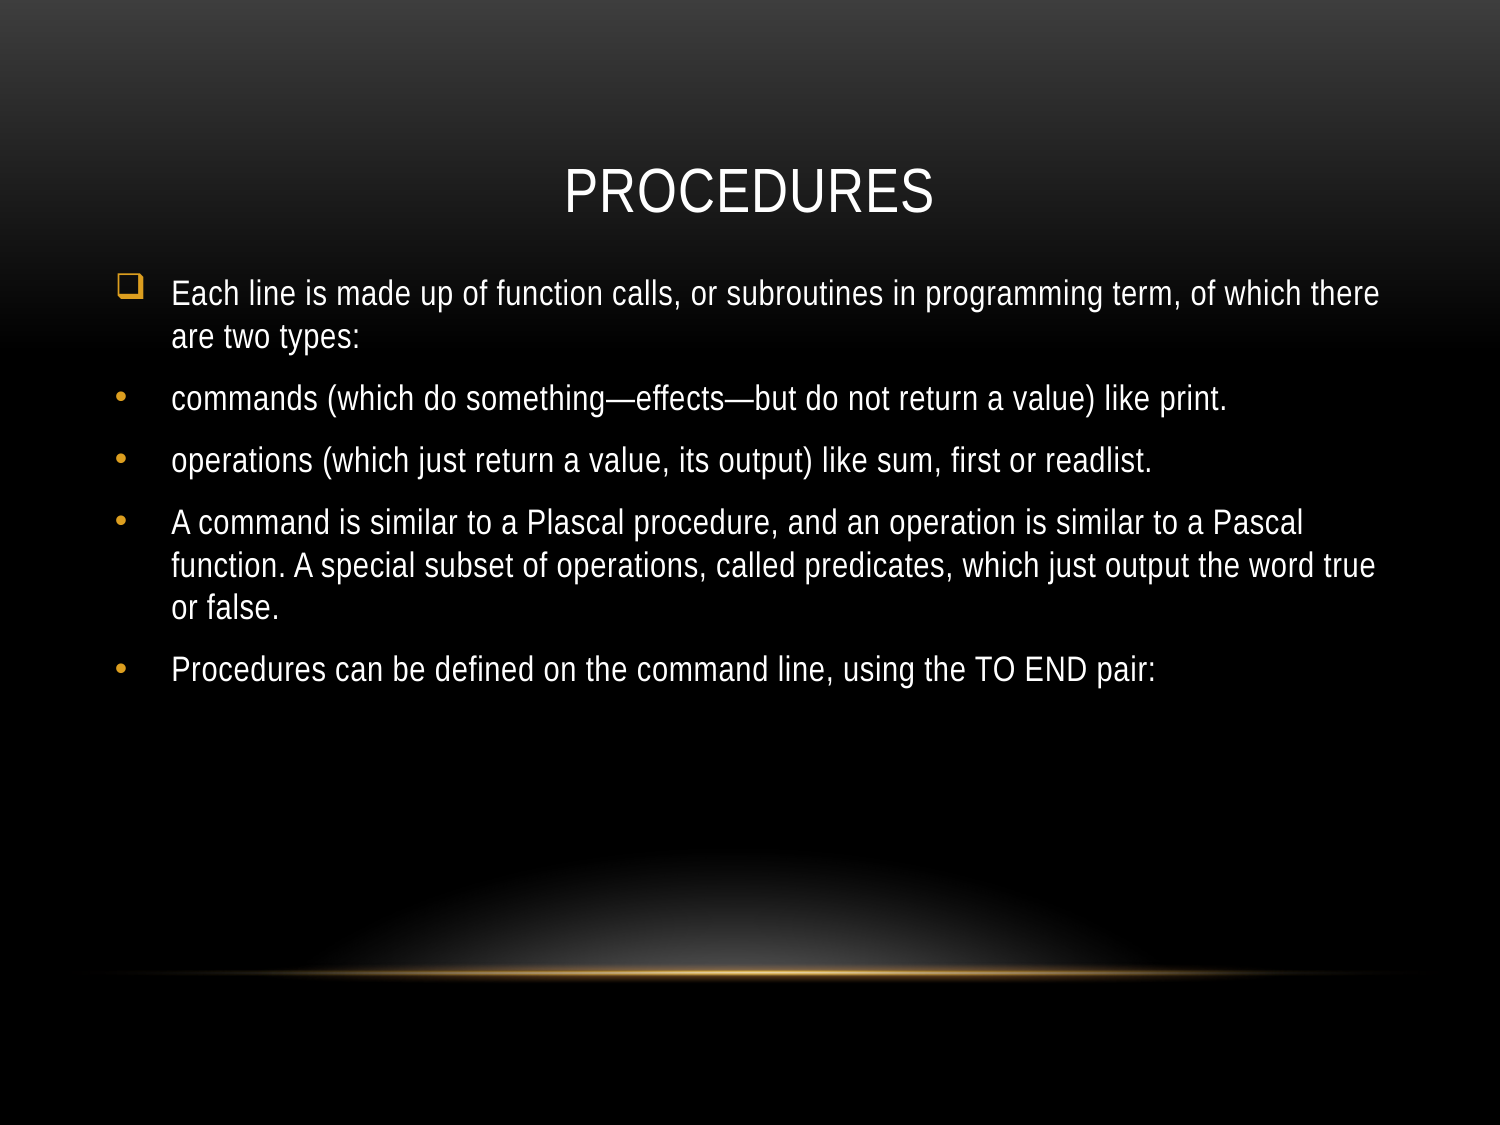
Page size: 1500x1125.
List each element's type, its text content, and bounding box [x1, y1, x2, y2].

title Procedures [99, 45, 1400, 233]
picture [0, 0, 1500, 1125]
list Each line is made up of function calls, or subroutines in programming term, of which there are two types: commands (which do something—effects—but do not return a value) like print. operations (which just return a value, its output) like sum, first or readlist. A command is similar to a Plascal procedure, and an operation is similar to a Pascal function. A special subset of operations, called predicates, which just output the word true or false. Procedures can be defined on the command line, using the TO END pair: [99, 262, 1400, 938]
